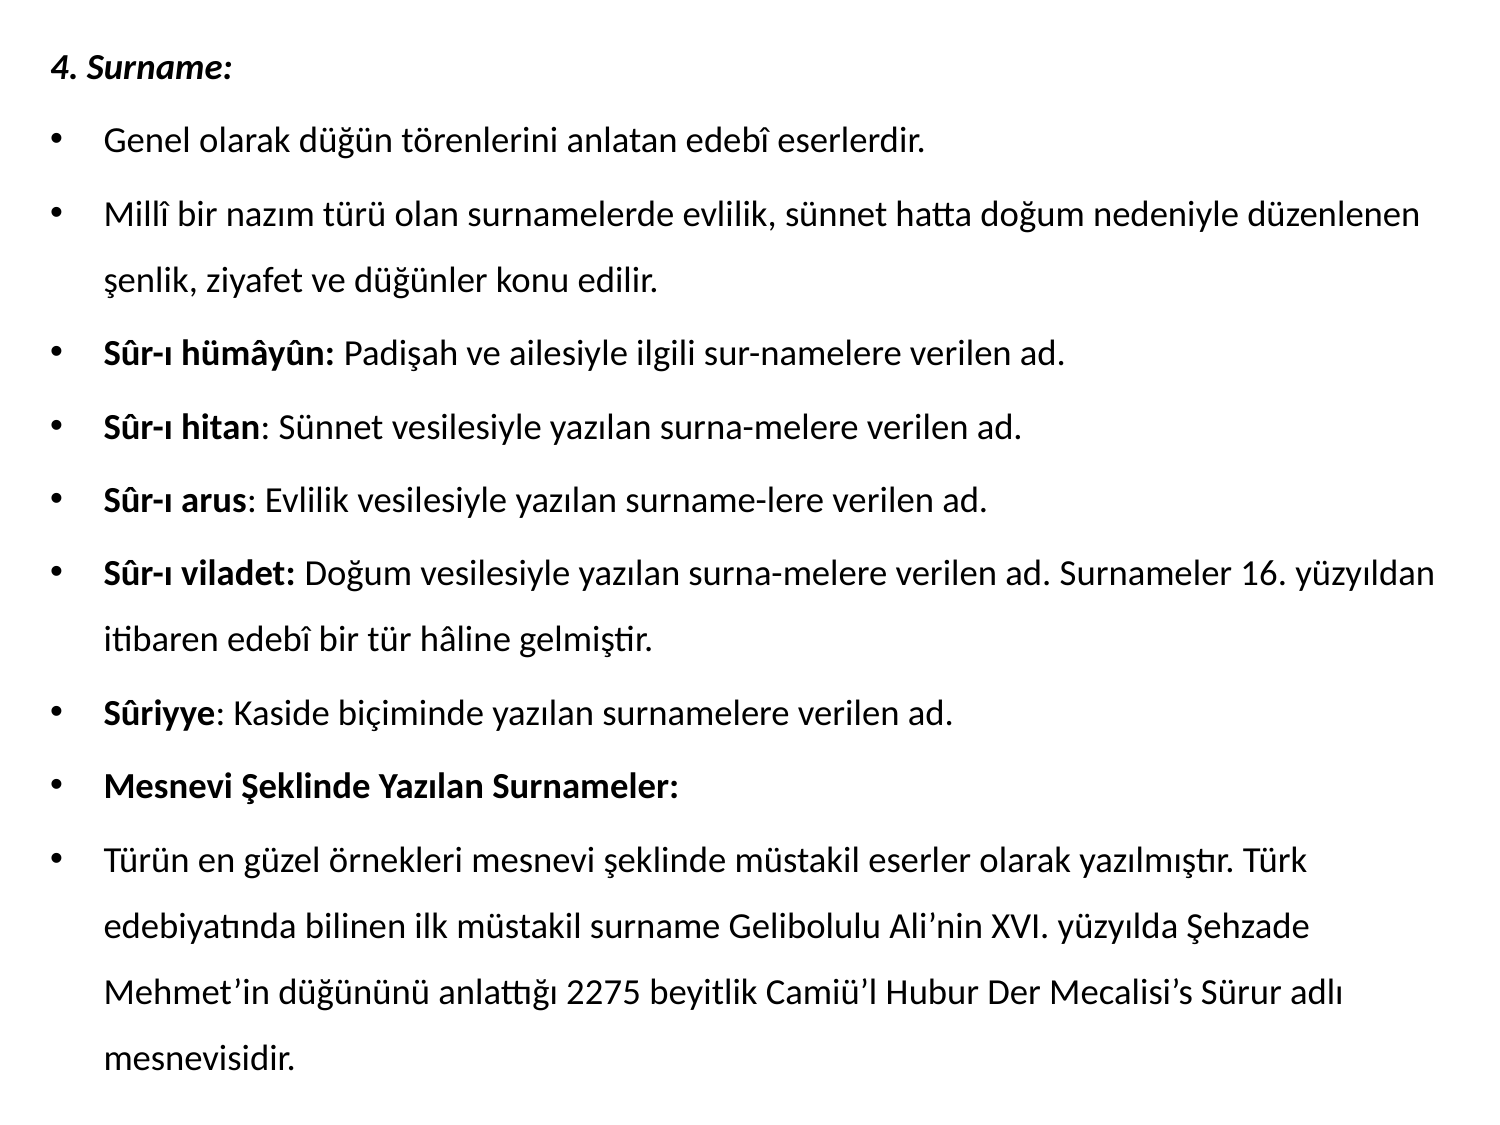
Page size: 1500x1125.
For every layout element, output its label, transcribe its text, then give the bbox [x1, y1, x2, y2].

list 4. Surname: Genel olarak düğün törenlerini anlatan edebî eserlerdir. Millî bir nazım türü olan surnamelerde evlilik, sünnet hatta doğum nedeniyle düzenlenen şenlik, ziyafet ve düğünler konu edilir. Sûr-ı hümâyûn: Padişah ve ailesiyle ilgili sur-namelere verilen ad. Sûr-ı hitan: Sünnet vesilesiyle yazılan surna-melere verilen ad. Sûr-ı arus: Evlilik vesilesiyle yazılan surname-lere verilen ad. Sûr-ı viladet: Doğum vesilesiyle yazılan surna-melere verilen ad. Surnameler 16. yüzyıldan itibaren edebî bir tür hâline gelmiştir. Sûriyye: Kaside biçiminde yazılan surnamelere verilen ad. Mesnevi Şeklinde Yazılan Surnameler: Türün en güzel örnekleri mesnevi şeklinde müstakil eserler olarak yazılmıştır. Türk edebiyatında bilinen ilk müstakil surname Gelibolulu Ali’nin XVI. yüzyılda Şehzade Mehmet’in düğününü anlattığı 2275 beyitlik Camiü’l Hubur Der Mecalisi’s Sürur adlı mesnevisidir. [35, 35, 1454, 1090]
